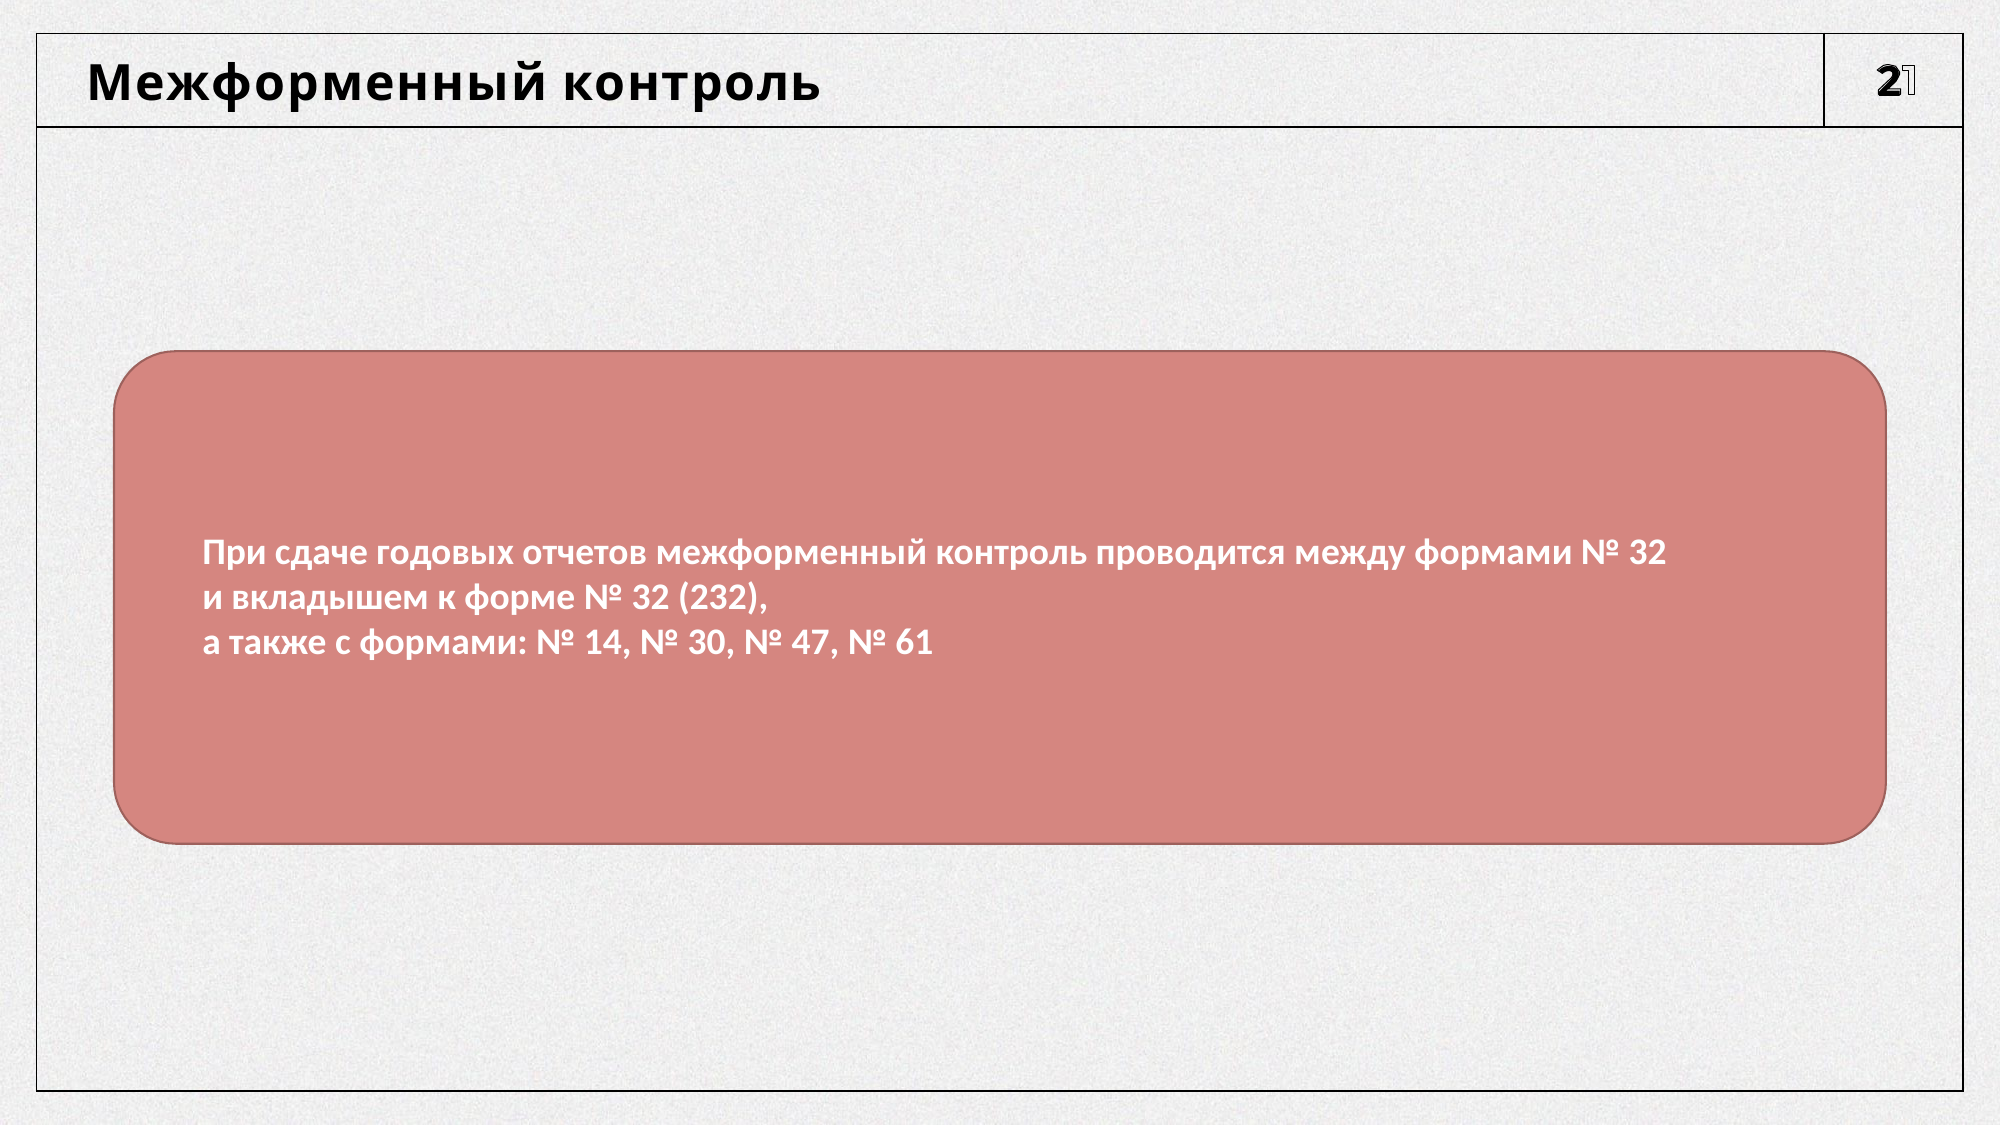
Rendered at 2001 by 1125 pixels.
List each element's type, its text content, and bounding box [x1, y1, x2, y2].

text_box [112, 349, 1888, 845]
table_header Межформенный контроль [37, 34, 1823, 126]
table_header 2 [1825, 34, 1962, 126]
picture [0, 0, 2000, 1125]
table_cell При сдаче годовых отчетов межформенный контроль проводится между формами № 32 и вкладышем к форме № 32 (232), а также с формами: № 14, № 30, № 47, № 61 [37, 128, 1962, 1090]
text_box [1877, 64, 1901, 95]
text_box [1902, 65, 1915, 95]
